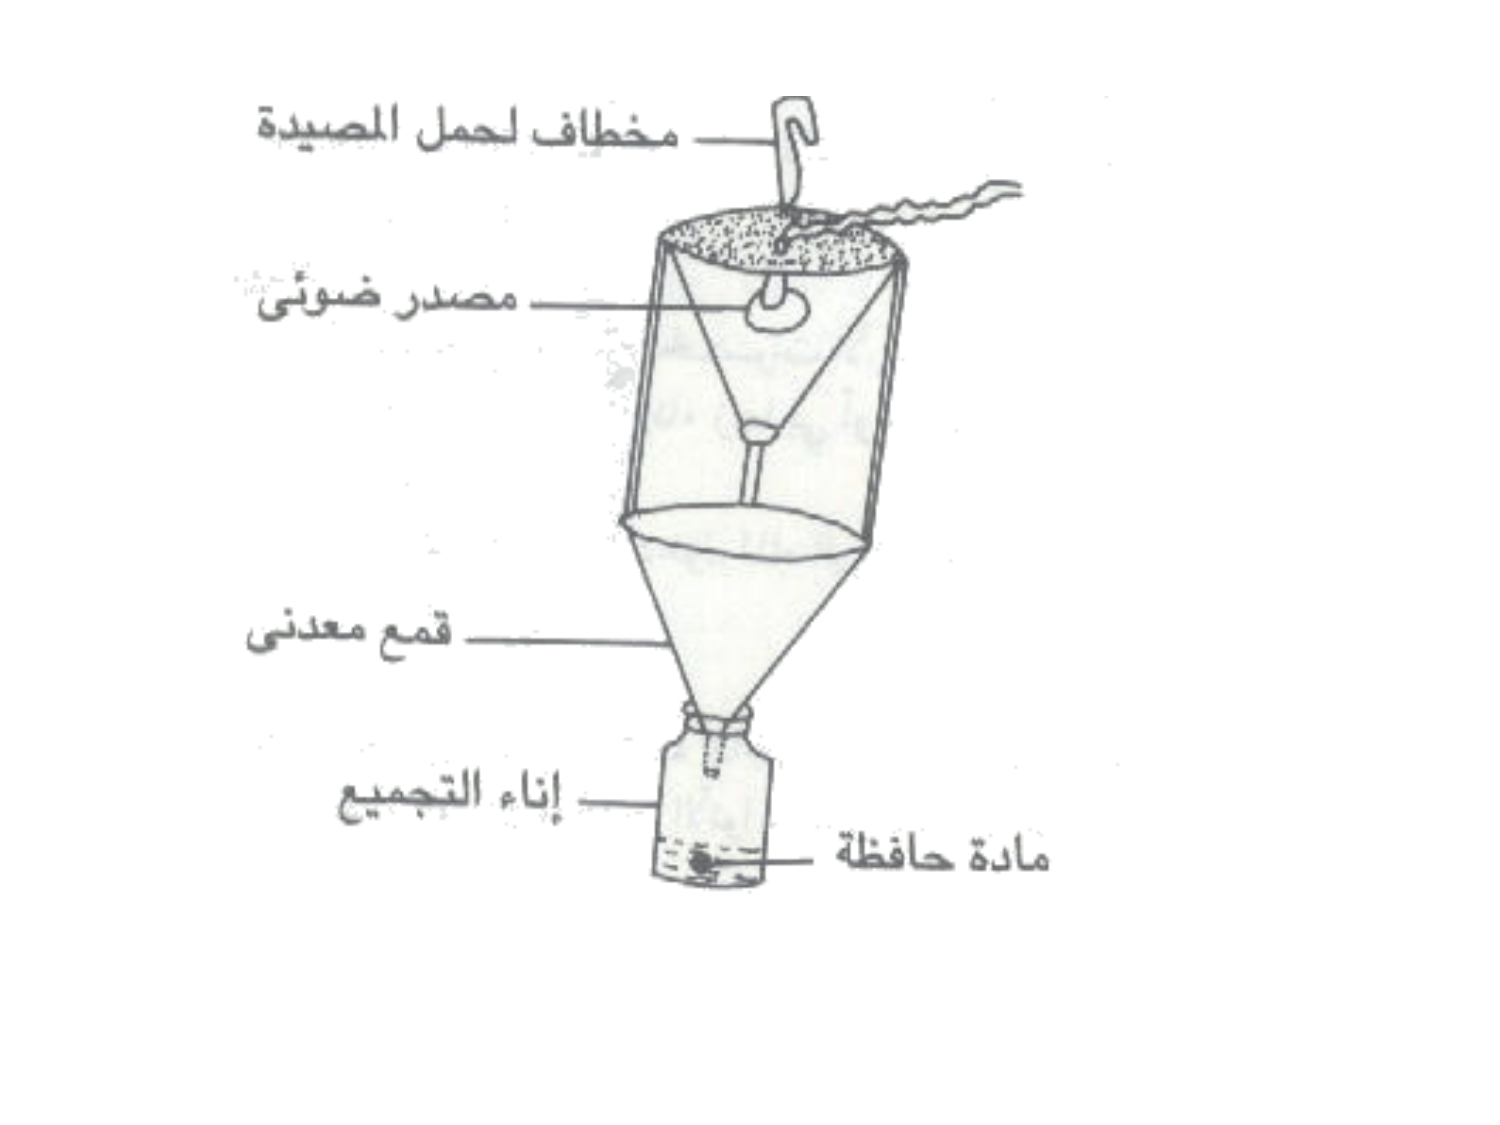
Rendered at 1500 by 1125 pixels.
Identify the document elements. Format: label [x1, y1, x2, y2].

picture [234, 96, 1141, 918]
